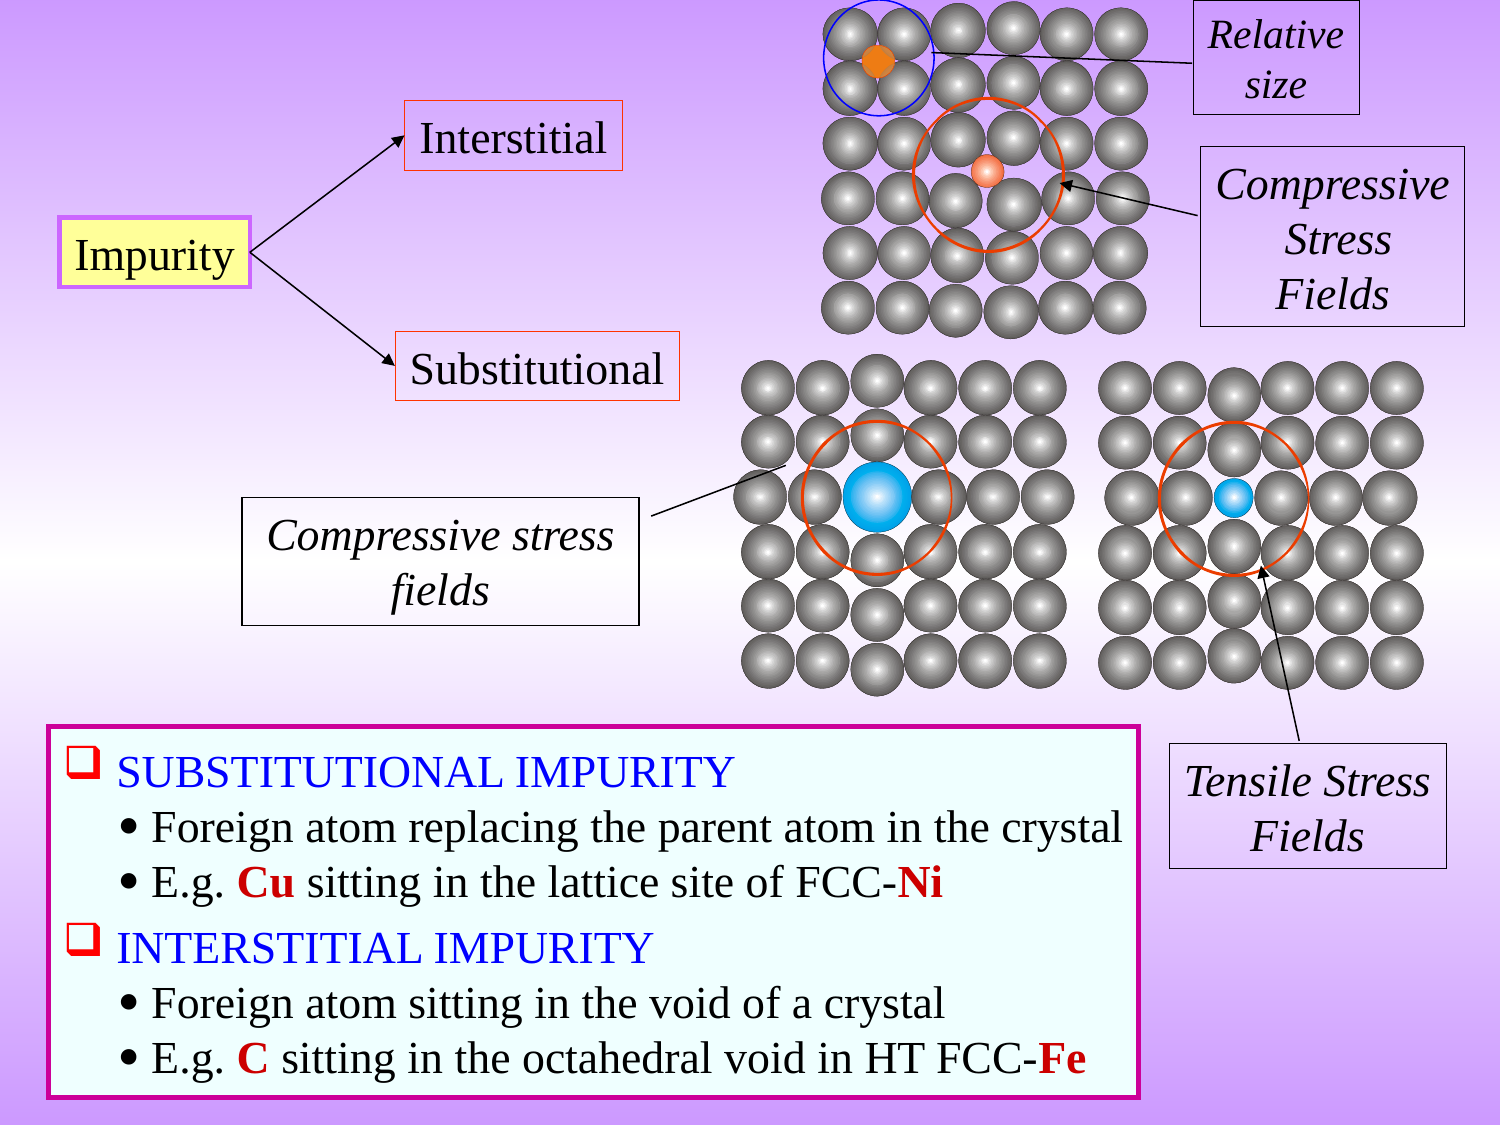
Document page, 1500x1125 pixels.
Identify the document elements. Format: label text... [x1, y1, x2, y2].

text_box Compressive stress fields [241, 497, 639, 626]
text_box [250, 252, 394, 367]
text_box Compressive Stress Fields [1200, 146, 1465, 327]
text_box Relative size [1192, 0, 1359, 115]
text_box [1096, 359, 1426, 692]
text_box Impurity [59, 217, 245, 288]
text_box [731, 352, 1077, 700]
text_box Tensile Stress Fields [1169, 743, 1446, 869]
text_box SUBSTITUTIONAL IMPURITY  Foreign atom replacing the parent atom in the crystal  E.g. Cu sitting in the lattice site of FCC-Ni INTERSTITIAL IMPURITY  Foreign atom sitting in the void of a crystal  E.g. C sitting in the octahedral void in HT FCC-Fe [48, 726, 1139, 1098]
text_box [250, 135, 404, 253]
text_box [819, 0, 1152, 341]
text_box Substitutional [394, 331, 680, 401]
text_box Interstitial [404, 100, 623, 171]
